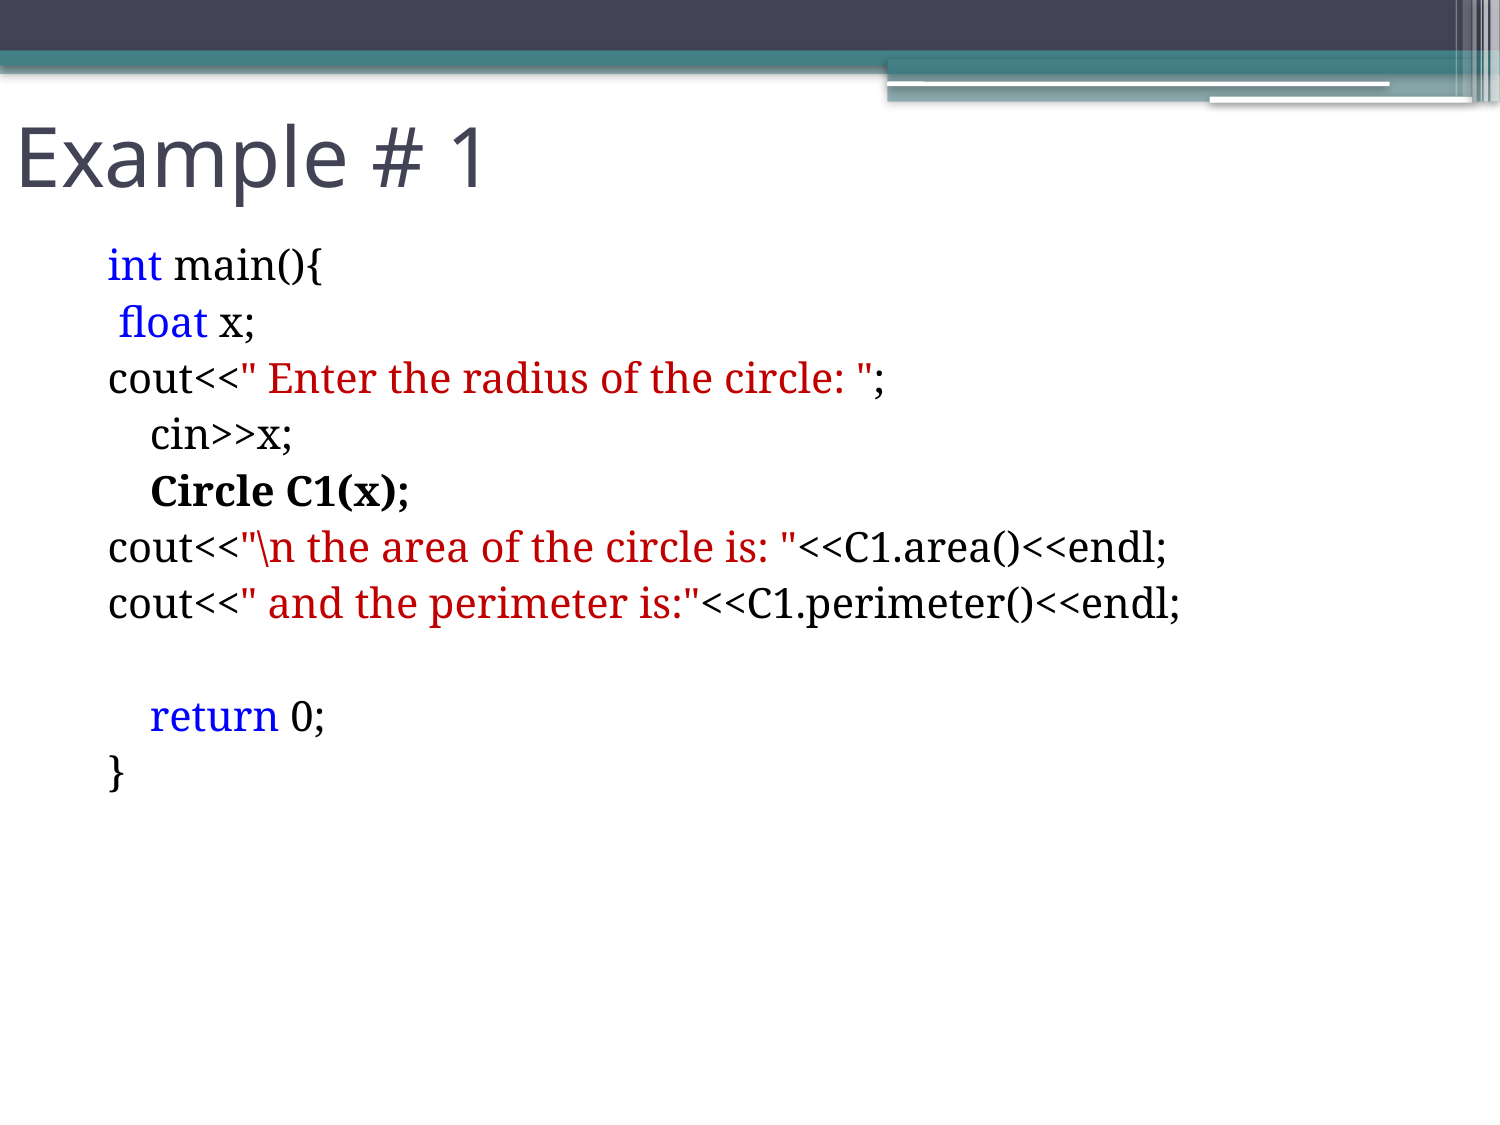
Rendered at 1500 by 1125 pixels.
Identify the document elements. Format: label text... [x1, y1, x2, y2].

title Example # 1 [0, 66, 1350, 242]
list int main()‏{ float x; cout<<" Enter the radius of the circle: "; cin>>x; Circle C1(x); cout<<"\n the area of the circle is: "<<C1.area()<<endl; cout<<" and the perimeter is:"<<C1.perimeter()<<endl; return 0; } [75, 231, 1223, 1112]
